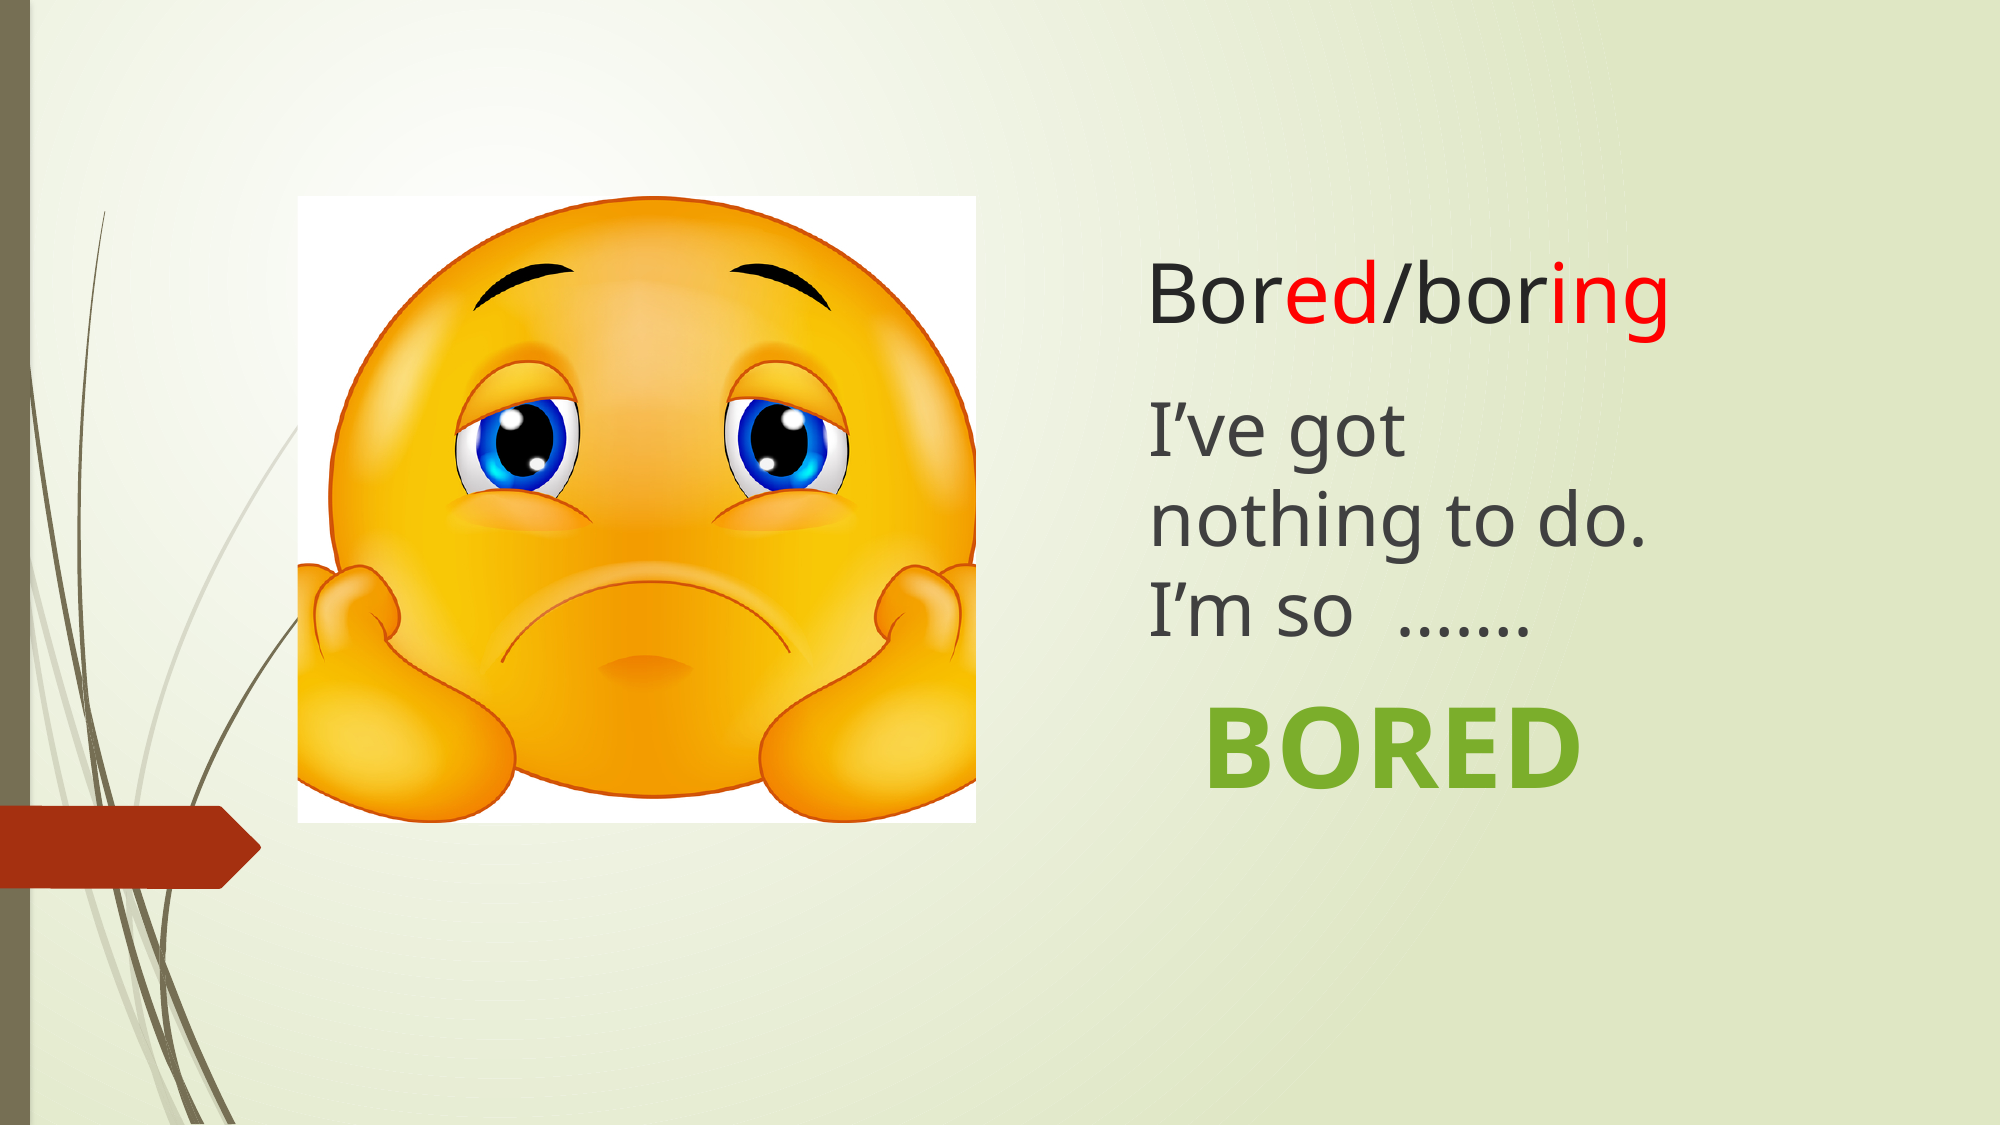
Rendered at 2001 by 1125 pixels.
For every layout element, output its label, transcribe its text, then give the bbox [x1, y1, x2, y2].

text_box bored [1185, 668, 1602, 819]
picture [297, 195, 977, 824]
title Bored/boring [1129, 196, 1693, 348]
list I’ve got nothing to do. I’m so ……. [1134, 373, 1697, 854]
